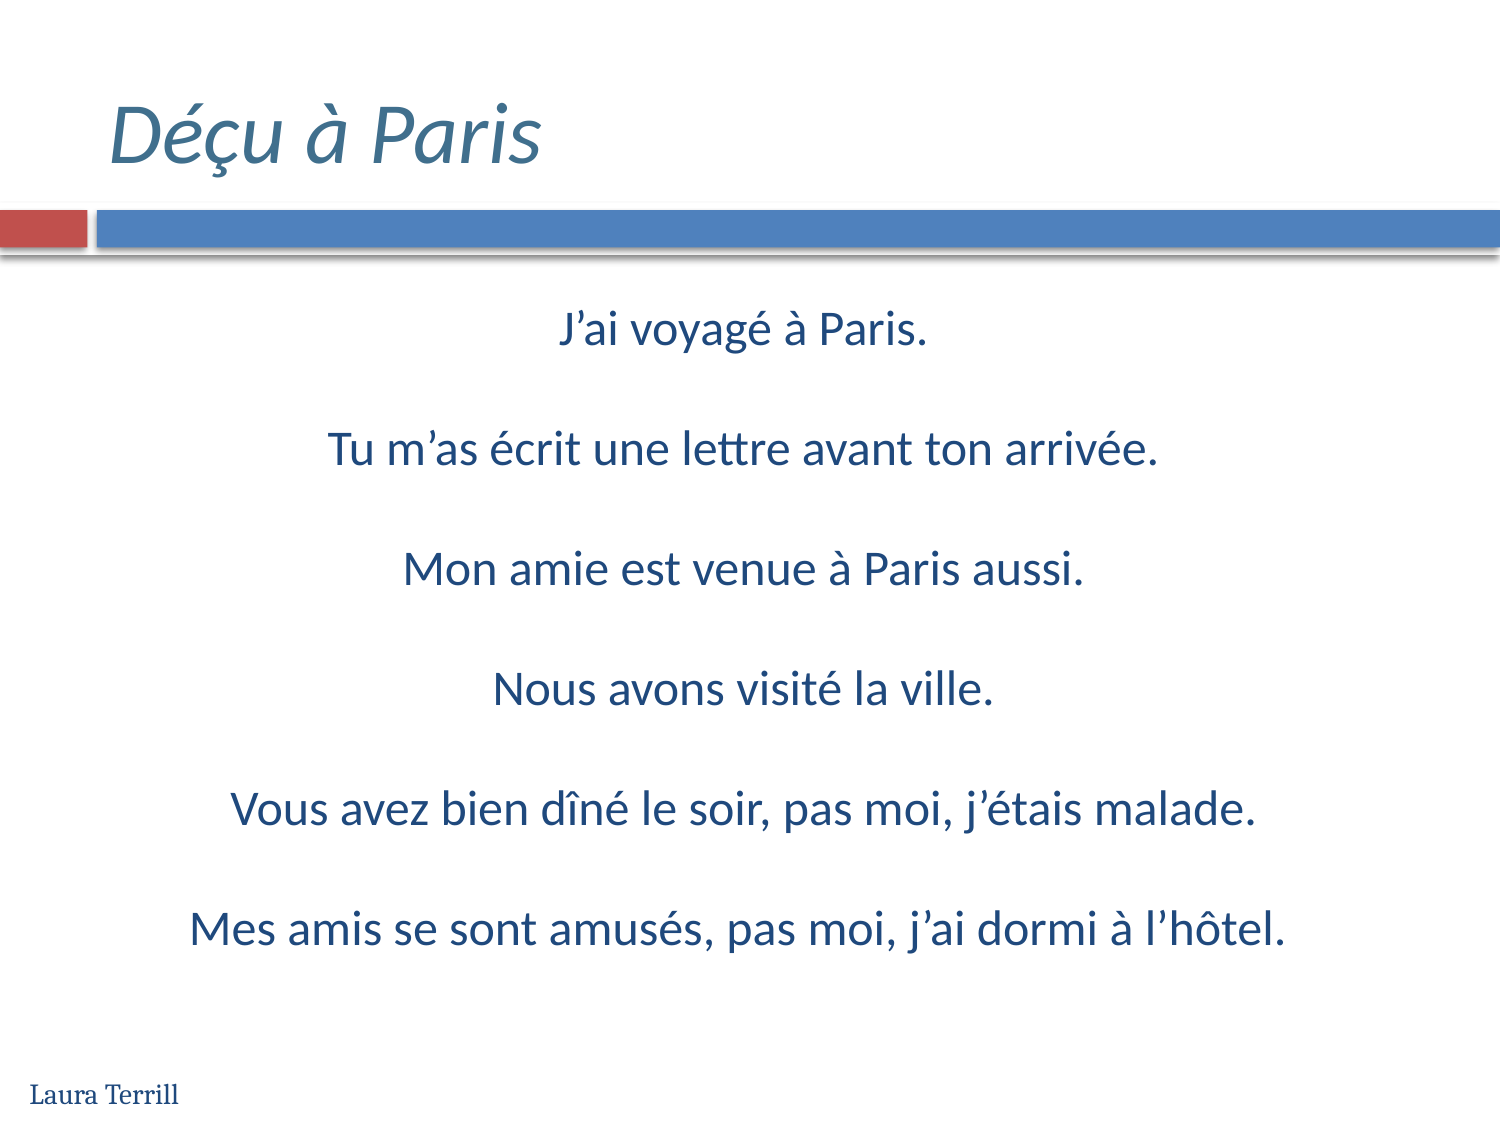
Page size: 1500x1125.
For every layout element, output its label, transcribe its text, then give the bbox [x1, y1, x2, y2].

footer Laura Terrill [14, 1063, 904, 1124]
title Déçu à Paris [93, 34, 1369, 223]
text_box J’ai voyagé à Paris. Tu m’as écrit une lettre avant ton arrivée. Mon amie est venue à Paris aussi. Nous avons visité la ville. Vous avez bien dîné le soir, pas moi, j’étais malade. Mes amis se sont amusés, pas moi, j’ai dormi à l’hôtel. [37, 288, 1450, 964]
